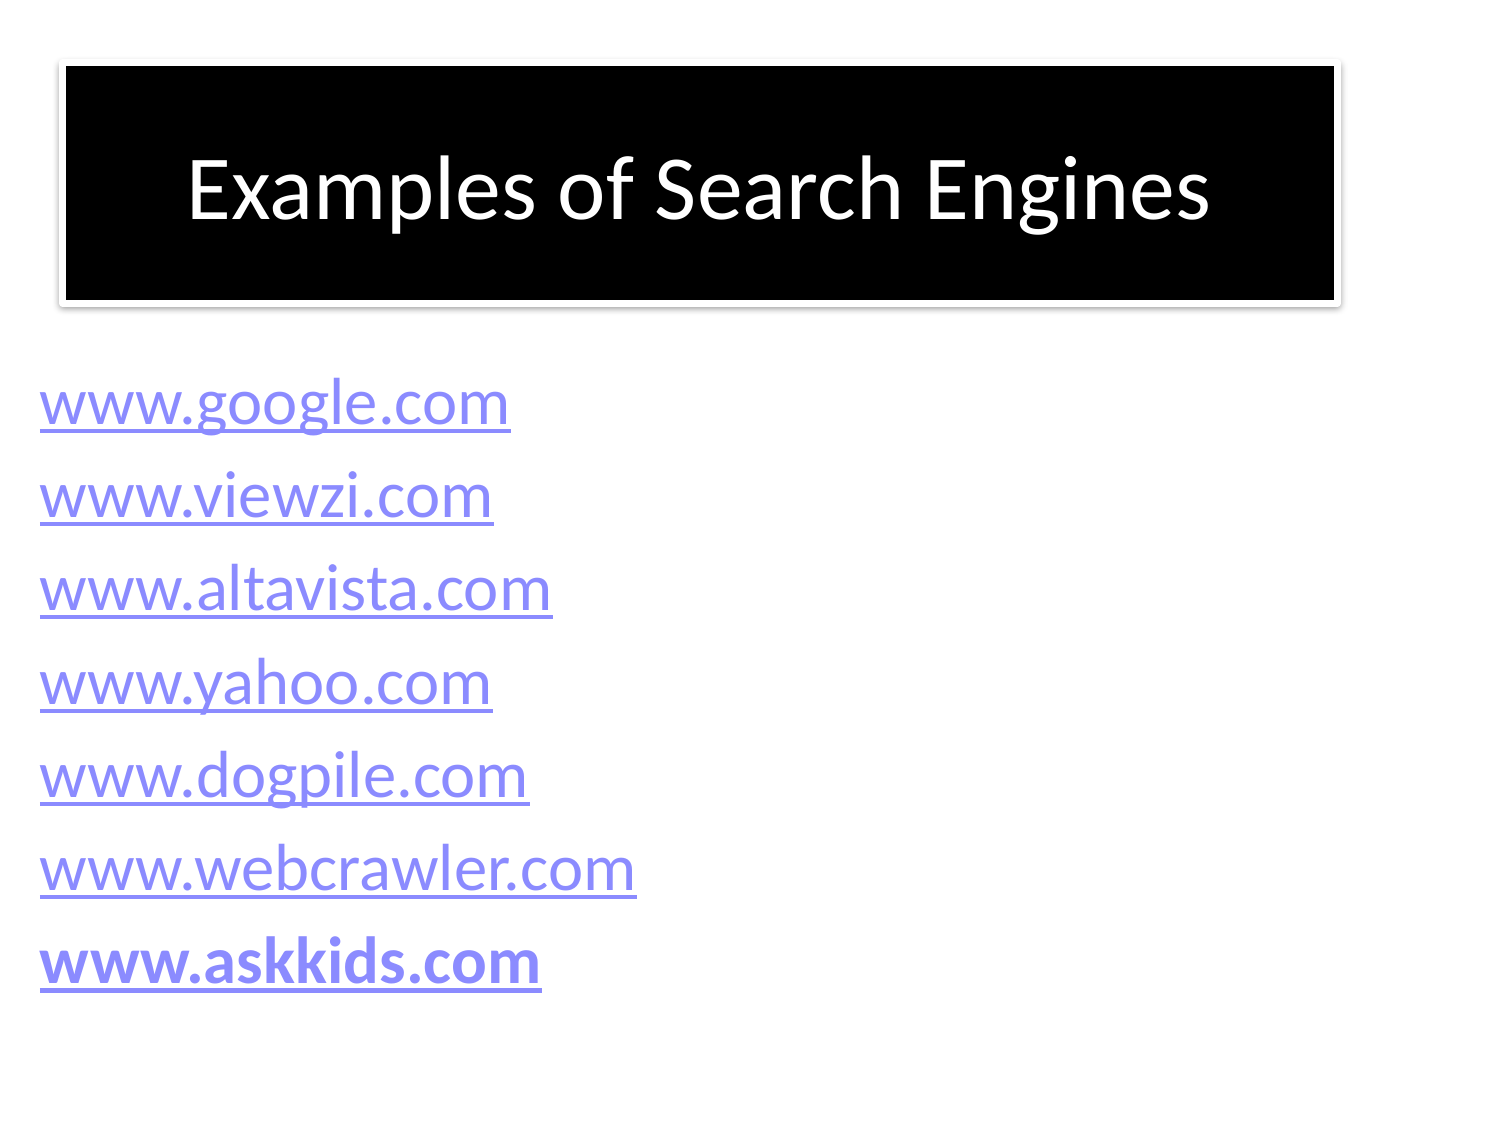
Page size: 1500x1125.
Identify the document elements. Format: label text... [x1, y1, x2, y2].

subtitle www.google.com www.viewzi.com www.altavista.com www.yahoo.com www.dogpile.com www.webcrawler.com www.askkids.com [24, 350, 1438, 1088]
title Examples of Search Engines [59, 59, 1341, 307]
